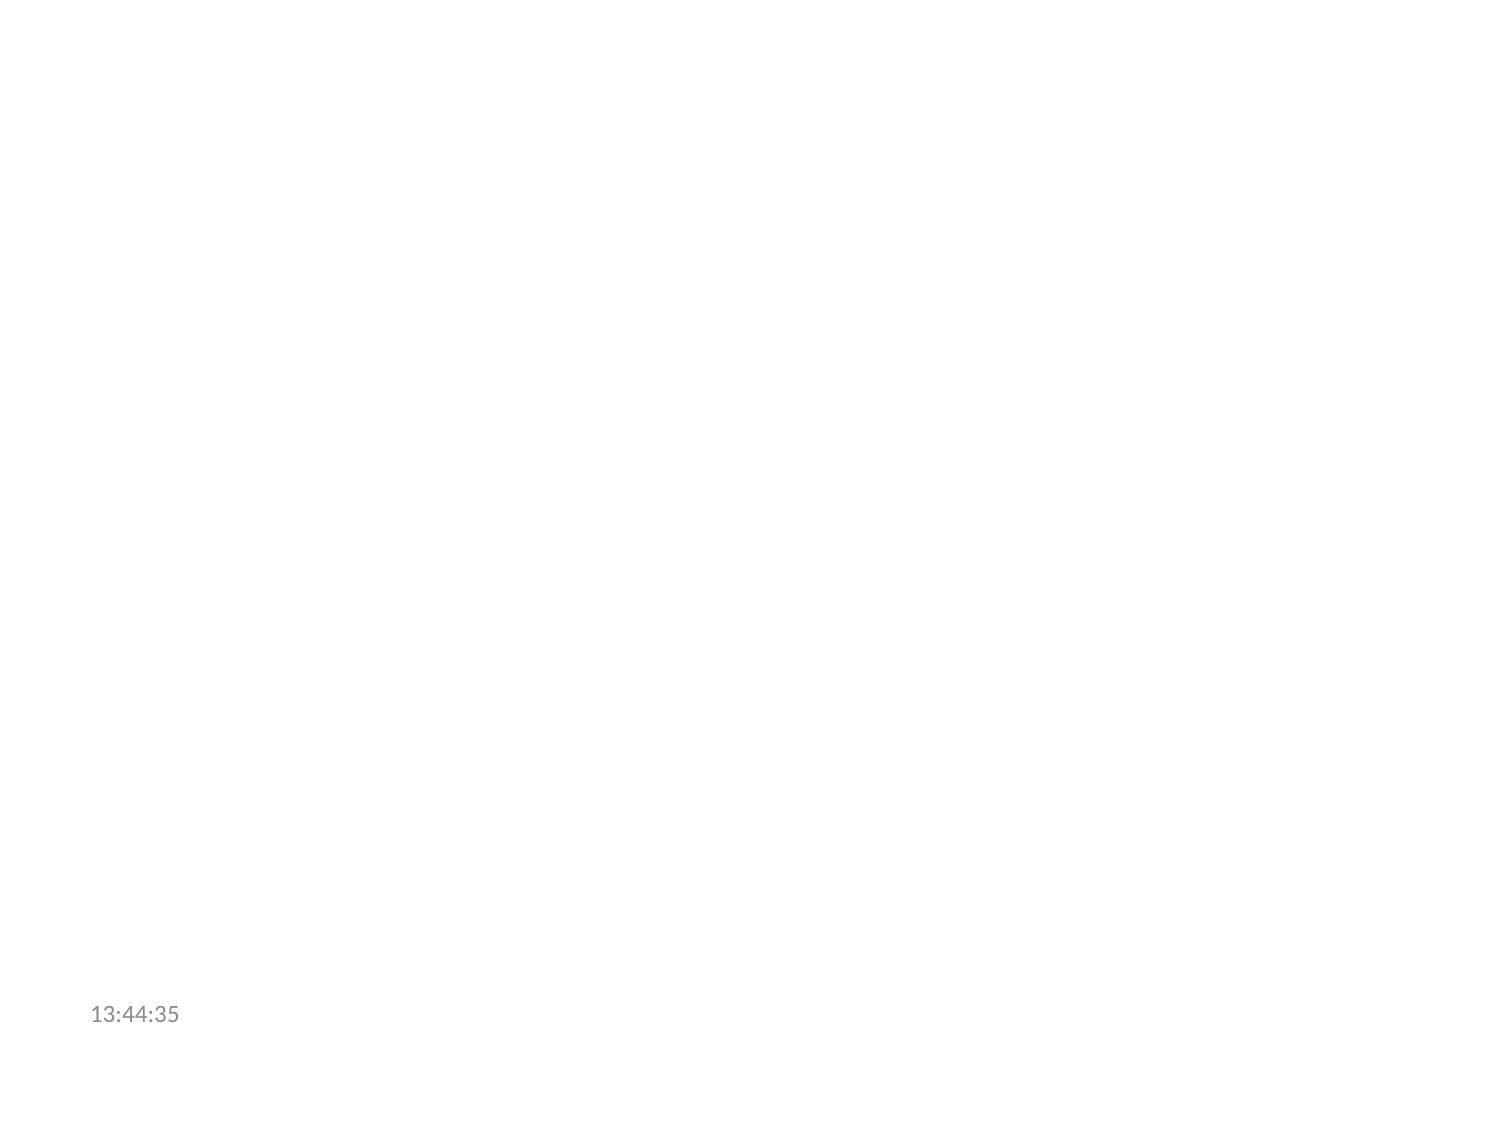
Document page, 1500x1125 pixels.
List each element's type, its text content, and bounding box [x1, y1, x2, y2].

text_box 15:35:09 [75, 982, 425, 1043]
